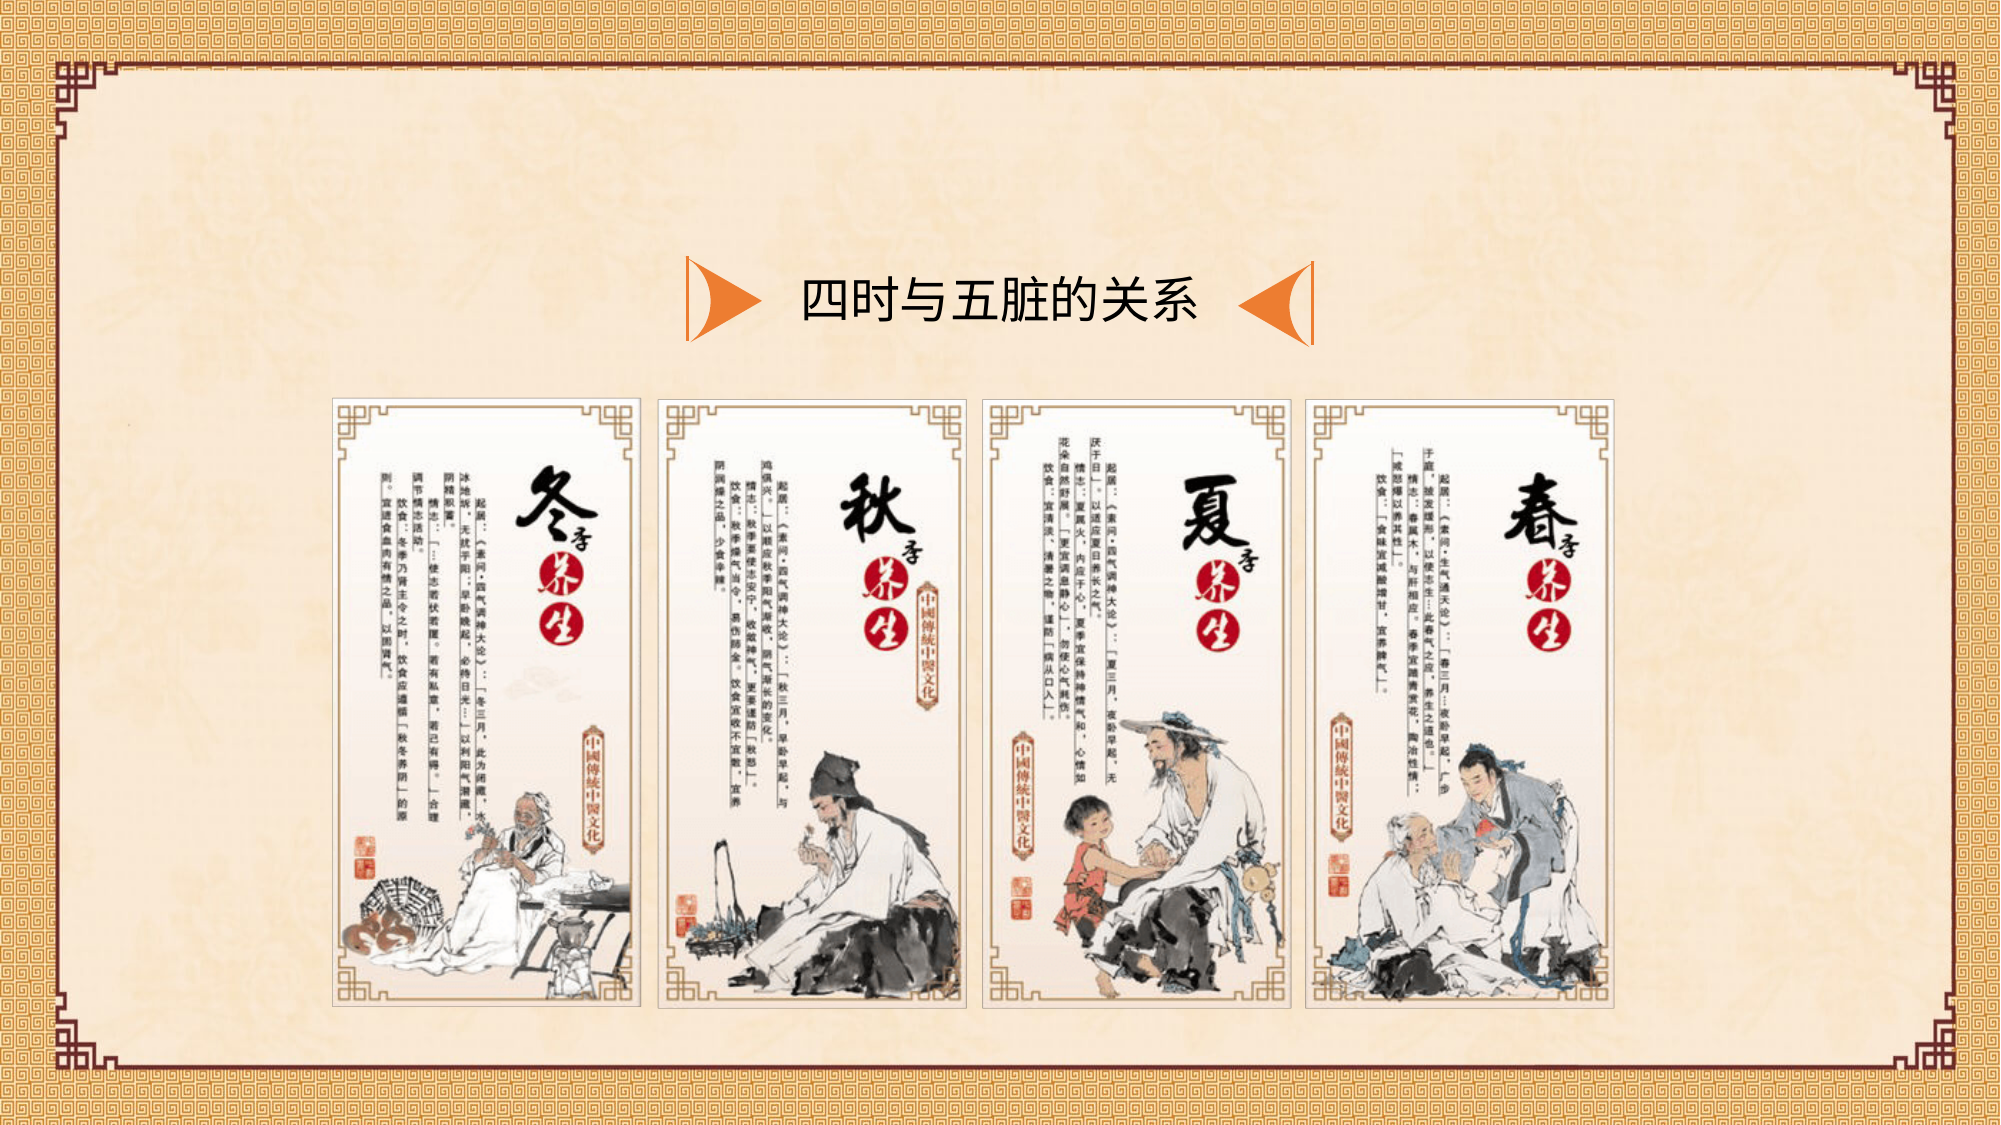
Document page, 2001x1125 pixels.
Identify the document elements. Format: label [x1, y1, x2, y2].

text_box [660, 256, 1339, 314]
picture [0, 0, 2000, 1125]
